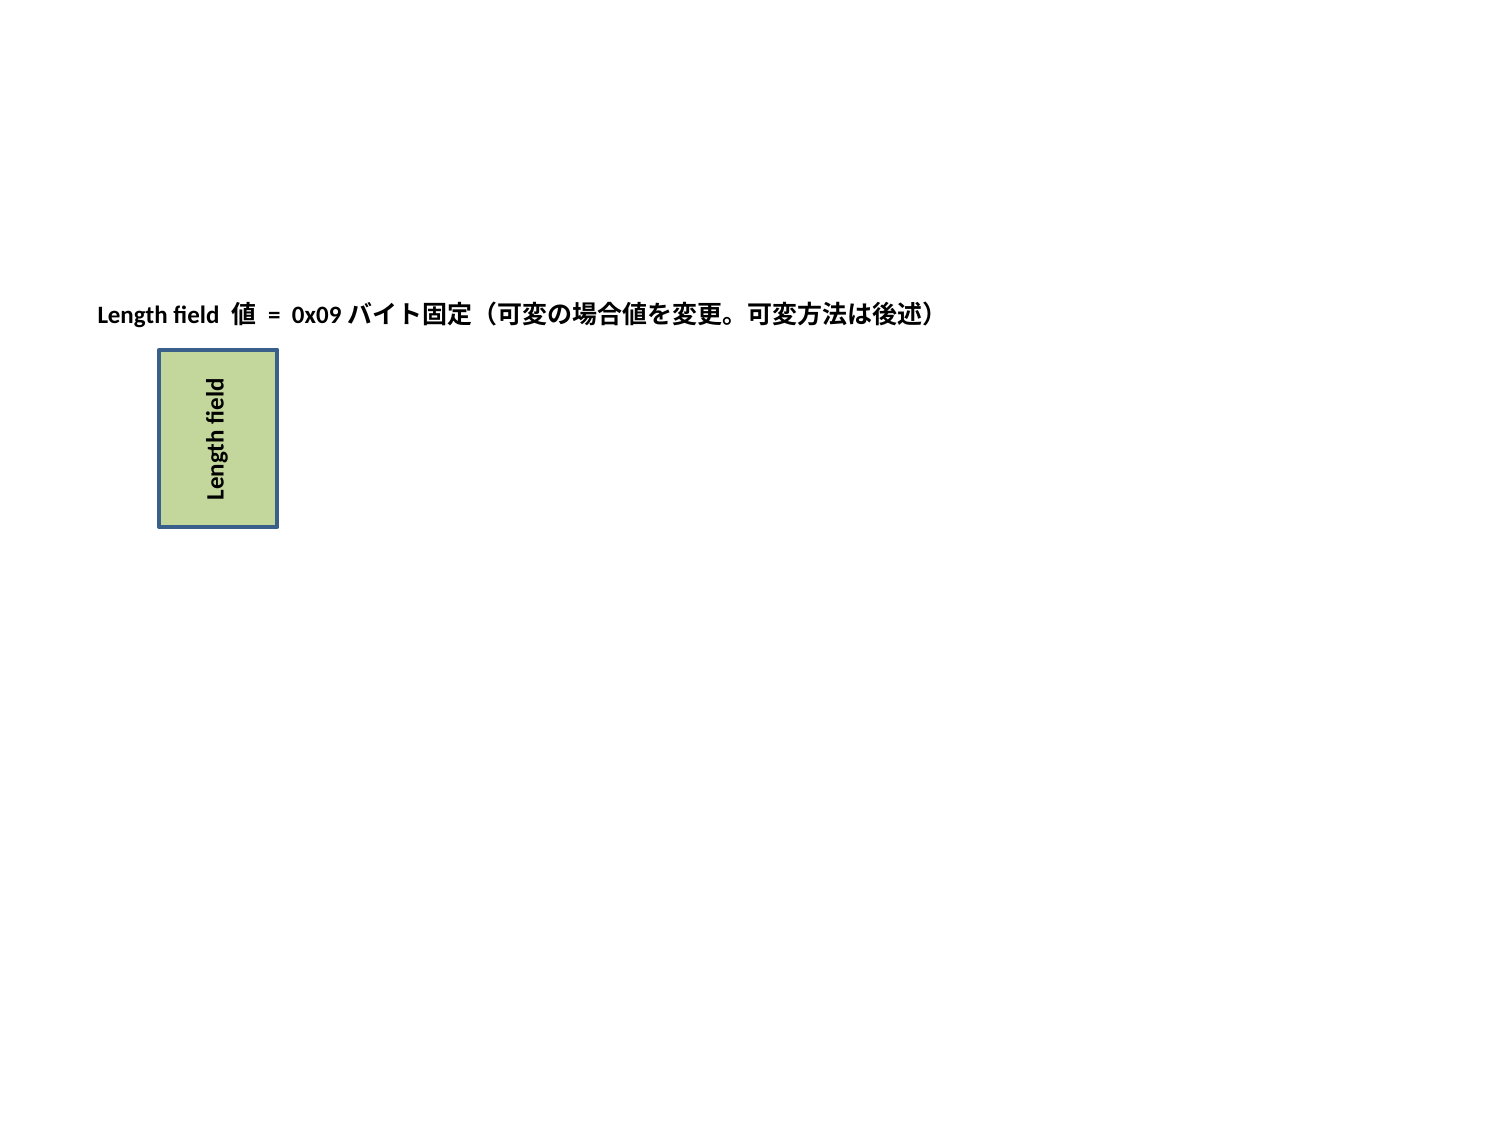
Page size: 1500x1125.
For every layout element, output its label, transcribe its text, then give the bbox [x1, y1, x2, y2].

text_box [159, 349, 278, 528]
text_box Length field 値 = 0x09バイト固定（可変の場合値を変更。可変方法は後述） [82, 290, 963, 336]
